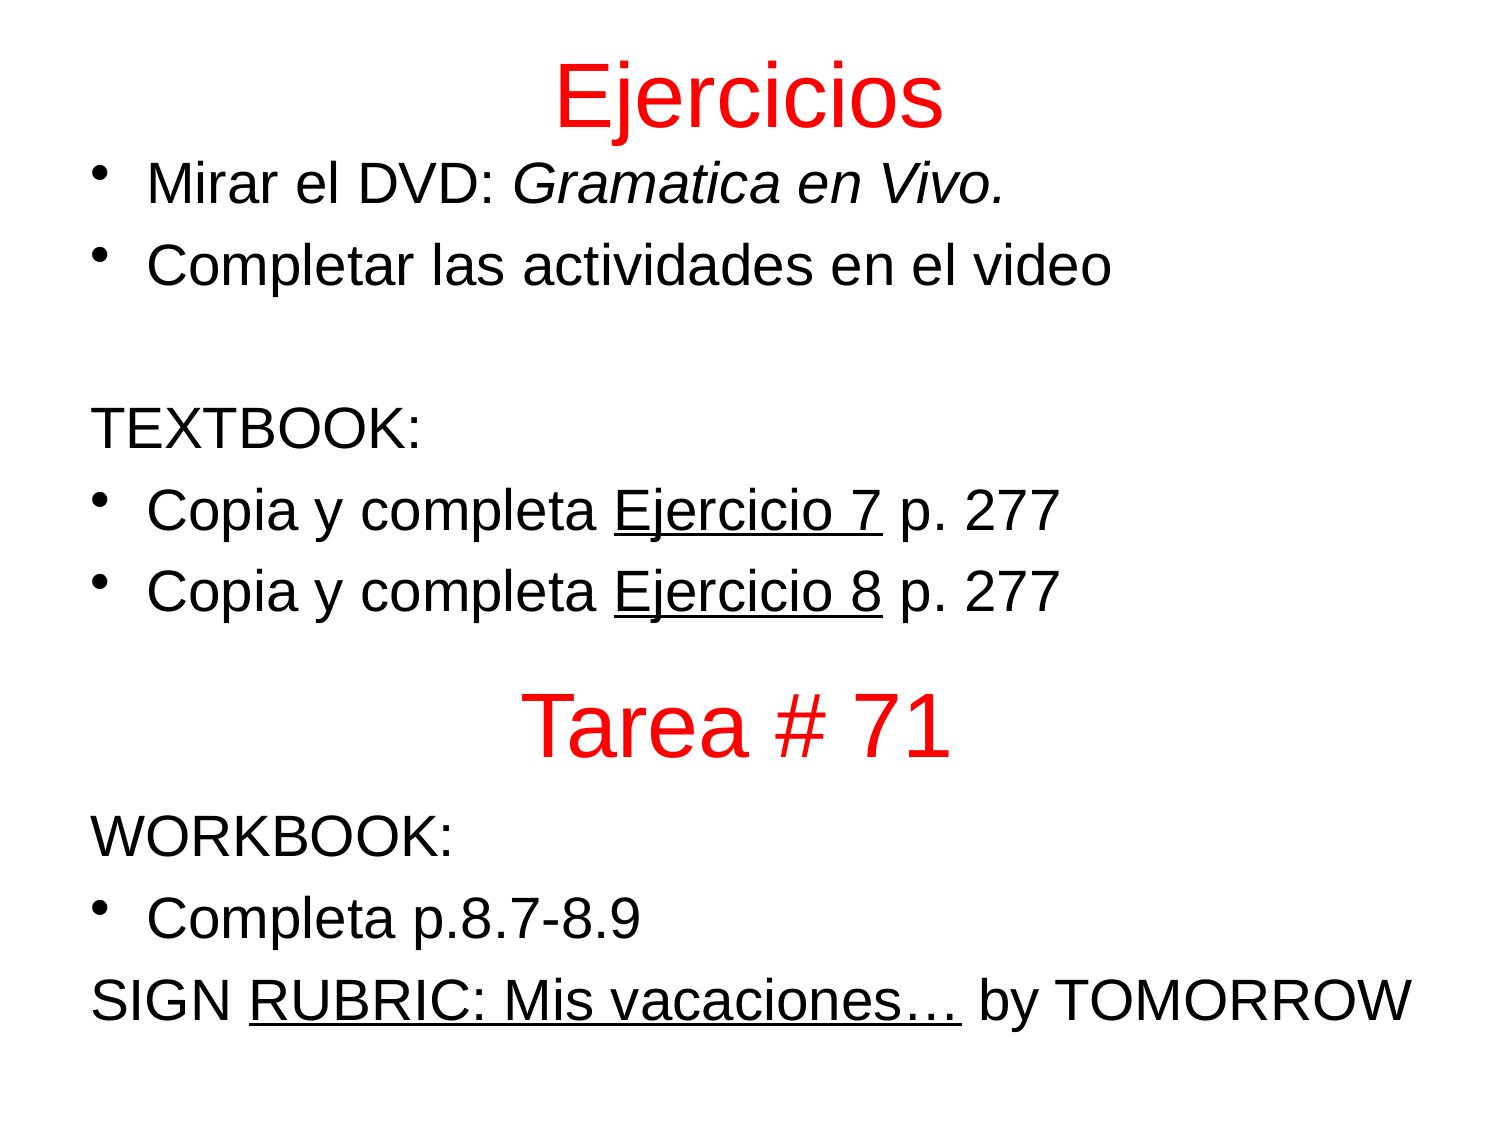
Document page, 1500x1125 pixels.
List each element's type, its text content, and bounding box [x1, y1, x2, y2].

title Ejercicios [75, 12, 1425, 137]
text_box Tarea # 71 [62, 642, 1413, 800]
list Mirar el DVD: Gramatica en Vivo. Completar las actividades en el video TEXTBOOK: Copia y completa Ejercicio 7 p. 277 Copia y completa Ejercicio 8 p. 277 WORKBOOK: Completa p.8.7-8.9 SIGN RUBRIC: Mis vacaciones… by TOMORROW [75, 137, 1475, 993]
